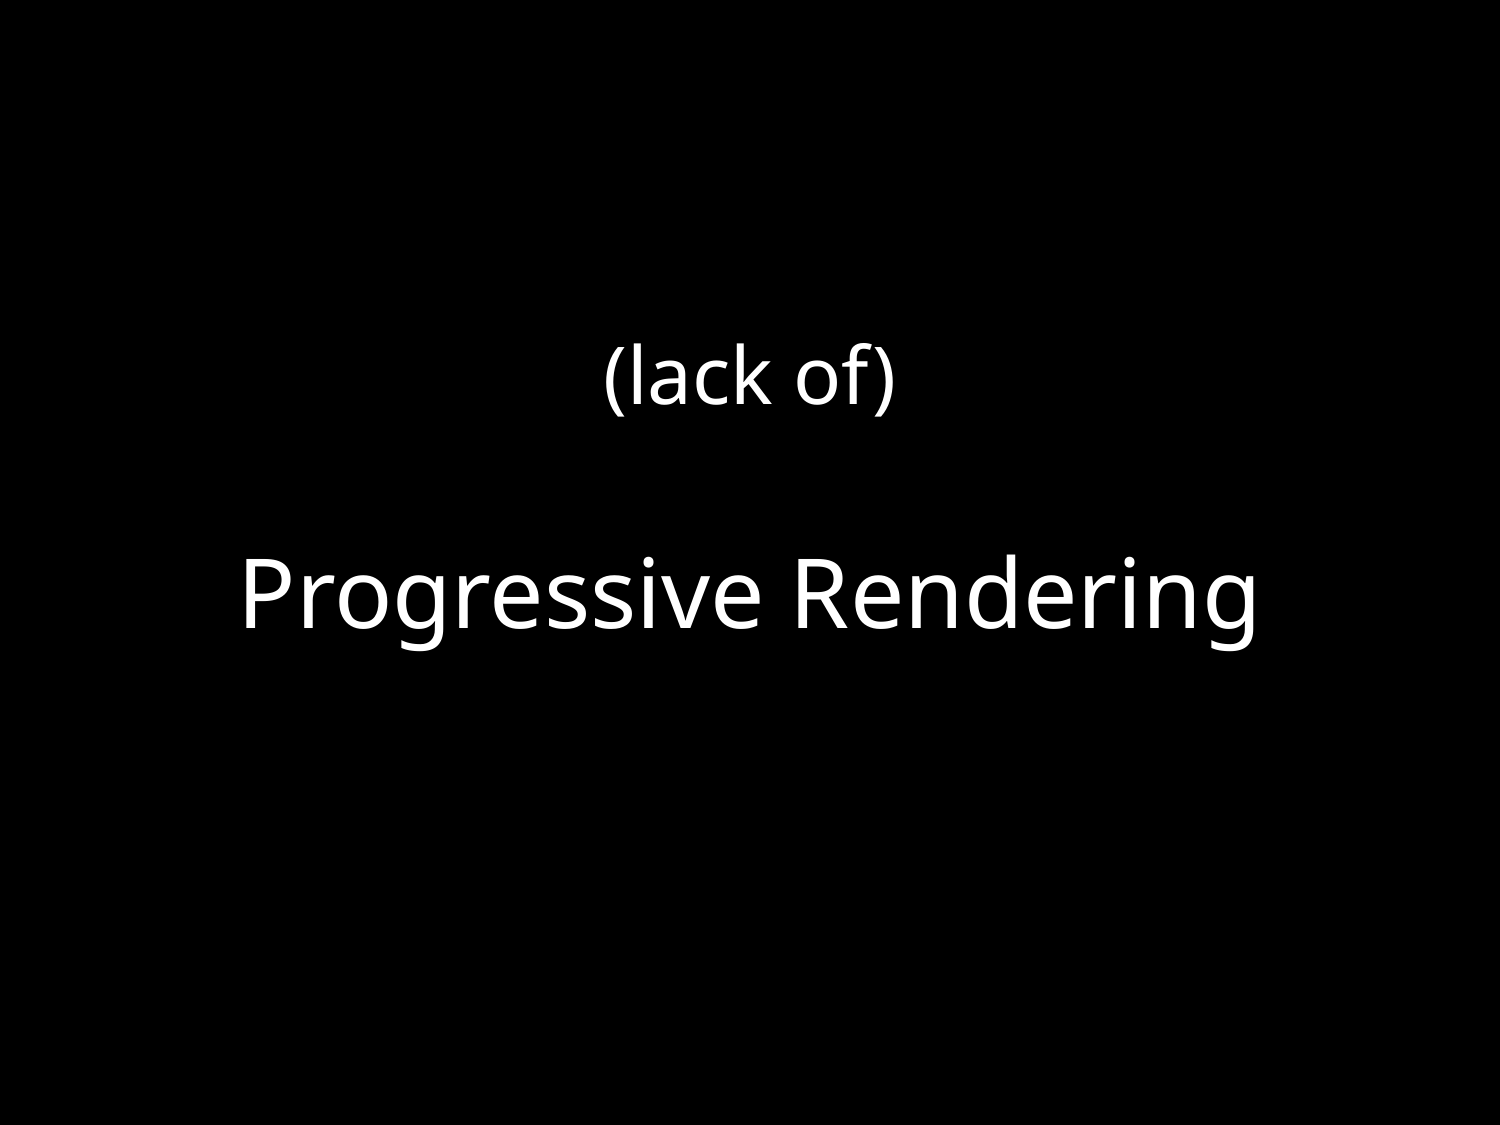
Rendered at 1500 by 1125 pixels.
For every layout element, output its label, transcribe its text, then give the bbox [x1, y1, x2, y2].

text_box (lack of) Progressive Rendering [0, 224, 1500, 656]
